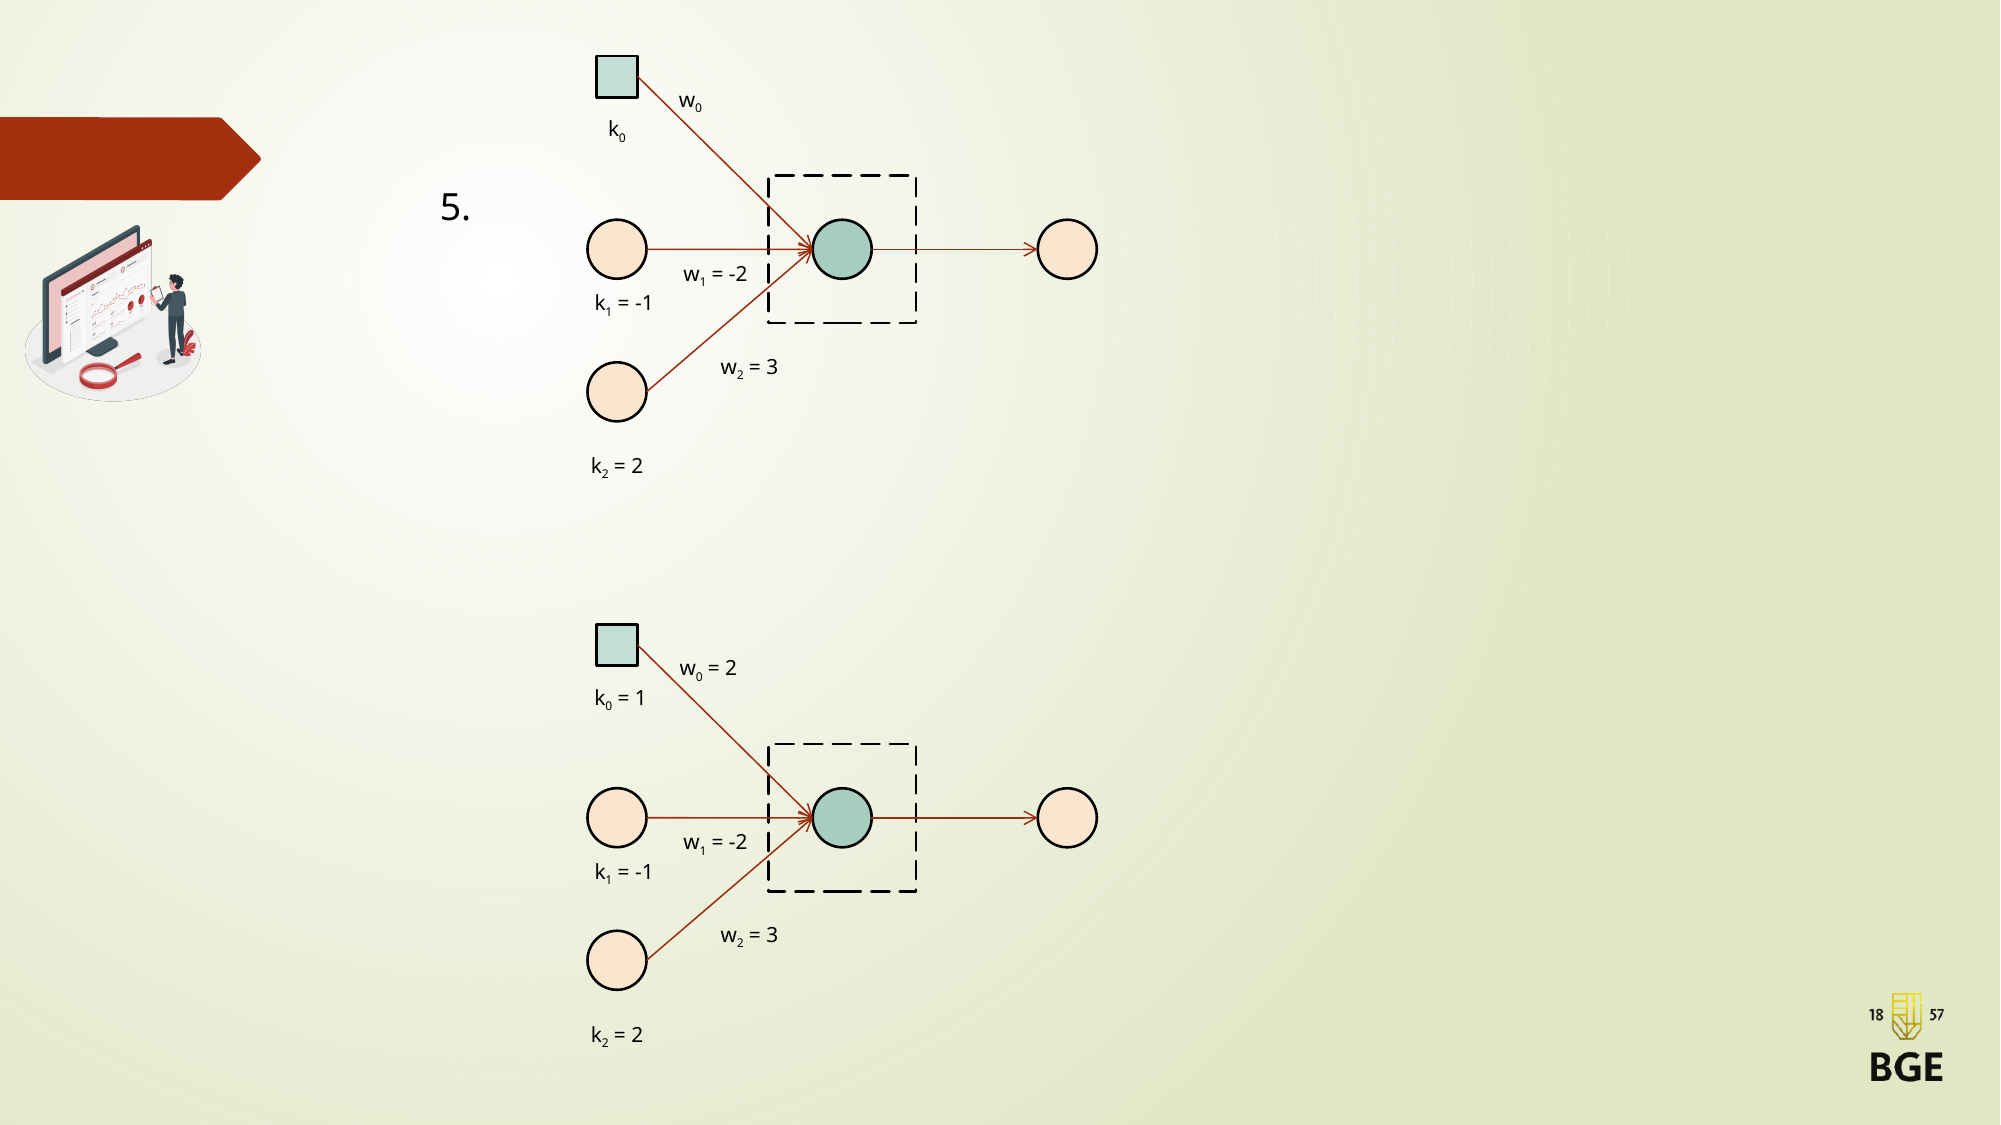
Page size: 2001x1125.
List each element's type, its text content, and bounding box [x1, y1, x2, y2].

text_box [574, 55, 1098, 487]
text_box 5. [425, 175, 487, 236]
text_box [574, 624, 1098, 1055]
picture [17, 217, 208, 408]
picture [1853, 984, 1958, 1090]
